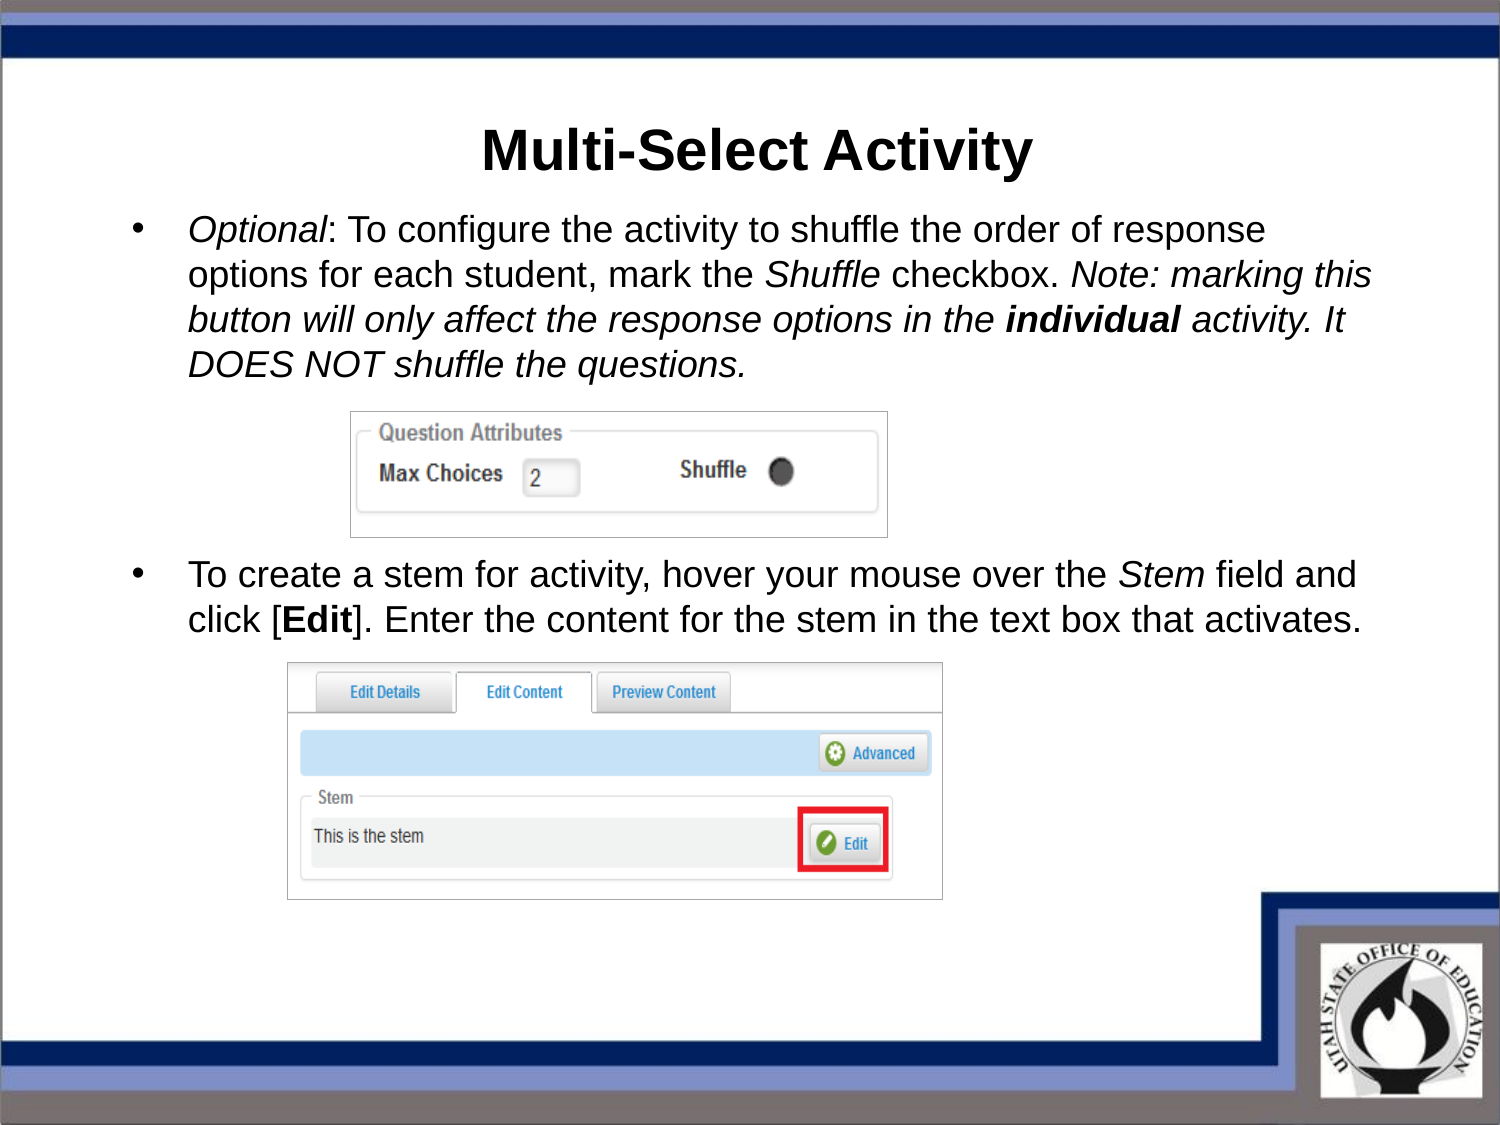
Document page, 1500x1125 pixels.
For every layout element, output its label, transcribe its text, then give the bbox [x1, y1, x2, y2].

title Multi-Select Activity [111, 106, 1405, 188]
picture [0, 0, 1500, 1125]
list Optional: To configure the activity to shuffle the order of response options for each student, mark the Shuffle checkbox. Note: marking this button will only affect the response options in the individual activity. It DOES NOT shuffle the questions. To create a stem for activity, hover your mouse over the Stem field and click [Edit]. Enter the content for the stem in the text box that activates. [116, 197, 1411, 734]
